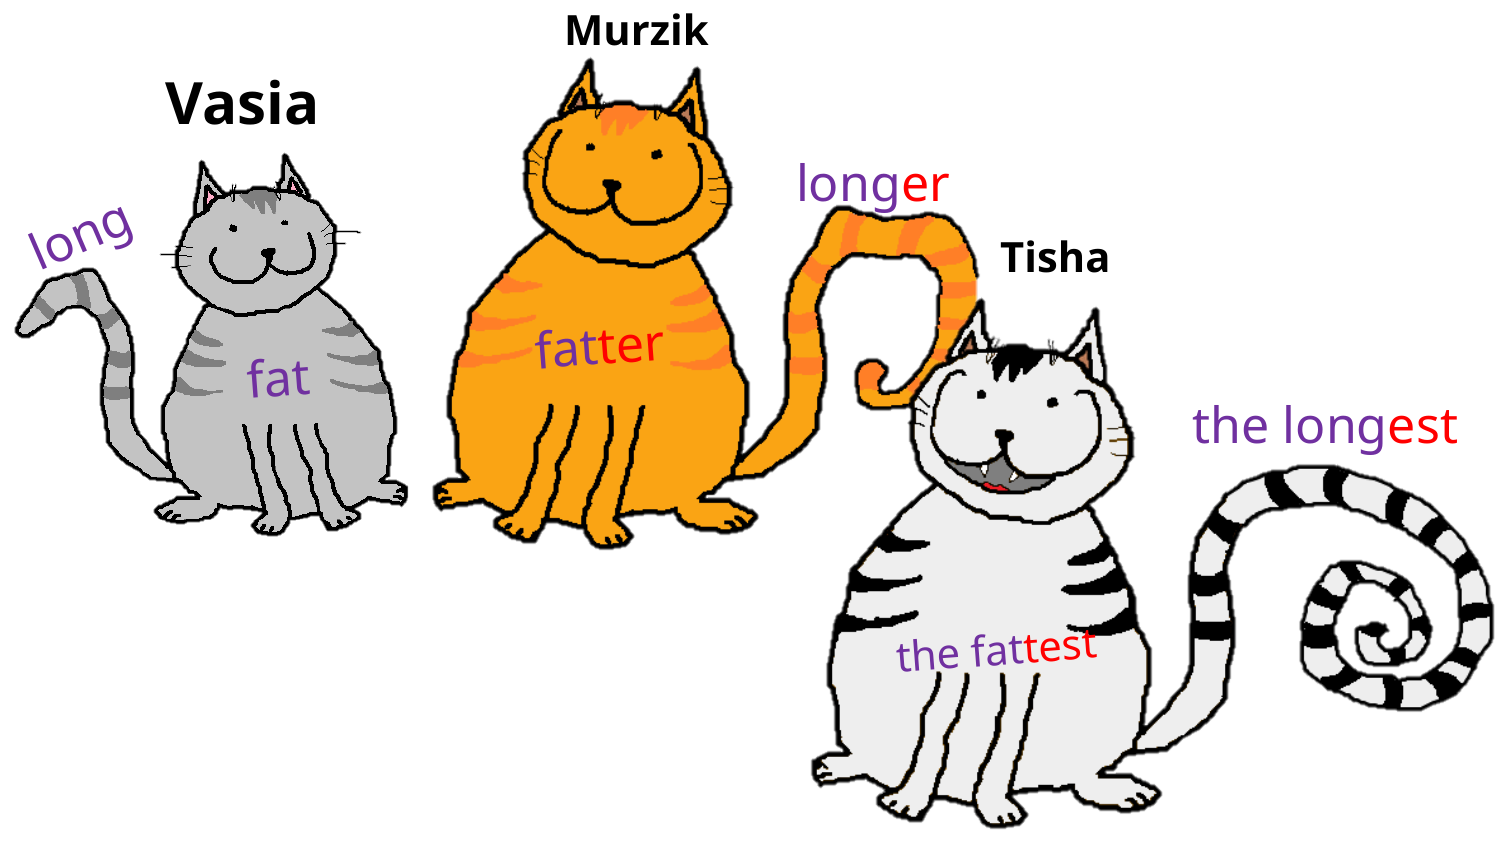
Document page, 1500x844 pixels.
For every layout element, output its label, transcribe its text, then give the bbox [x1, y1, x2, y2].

text_box Tisha [1017, 223, 1186, 287]
text_box Vasia [150, 58, 335, 138]
picture [10, 39, 1500, 836]
text_box Murzik [549, 0, 750, 38]
